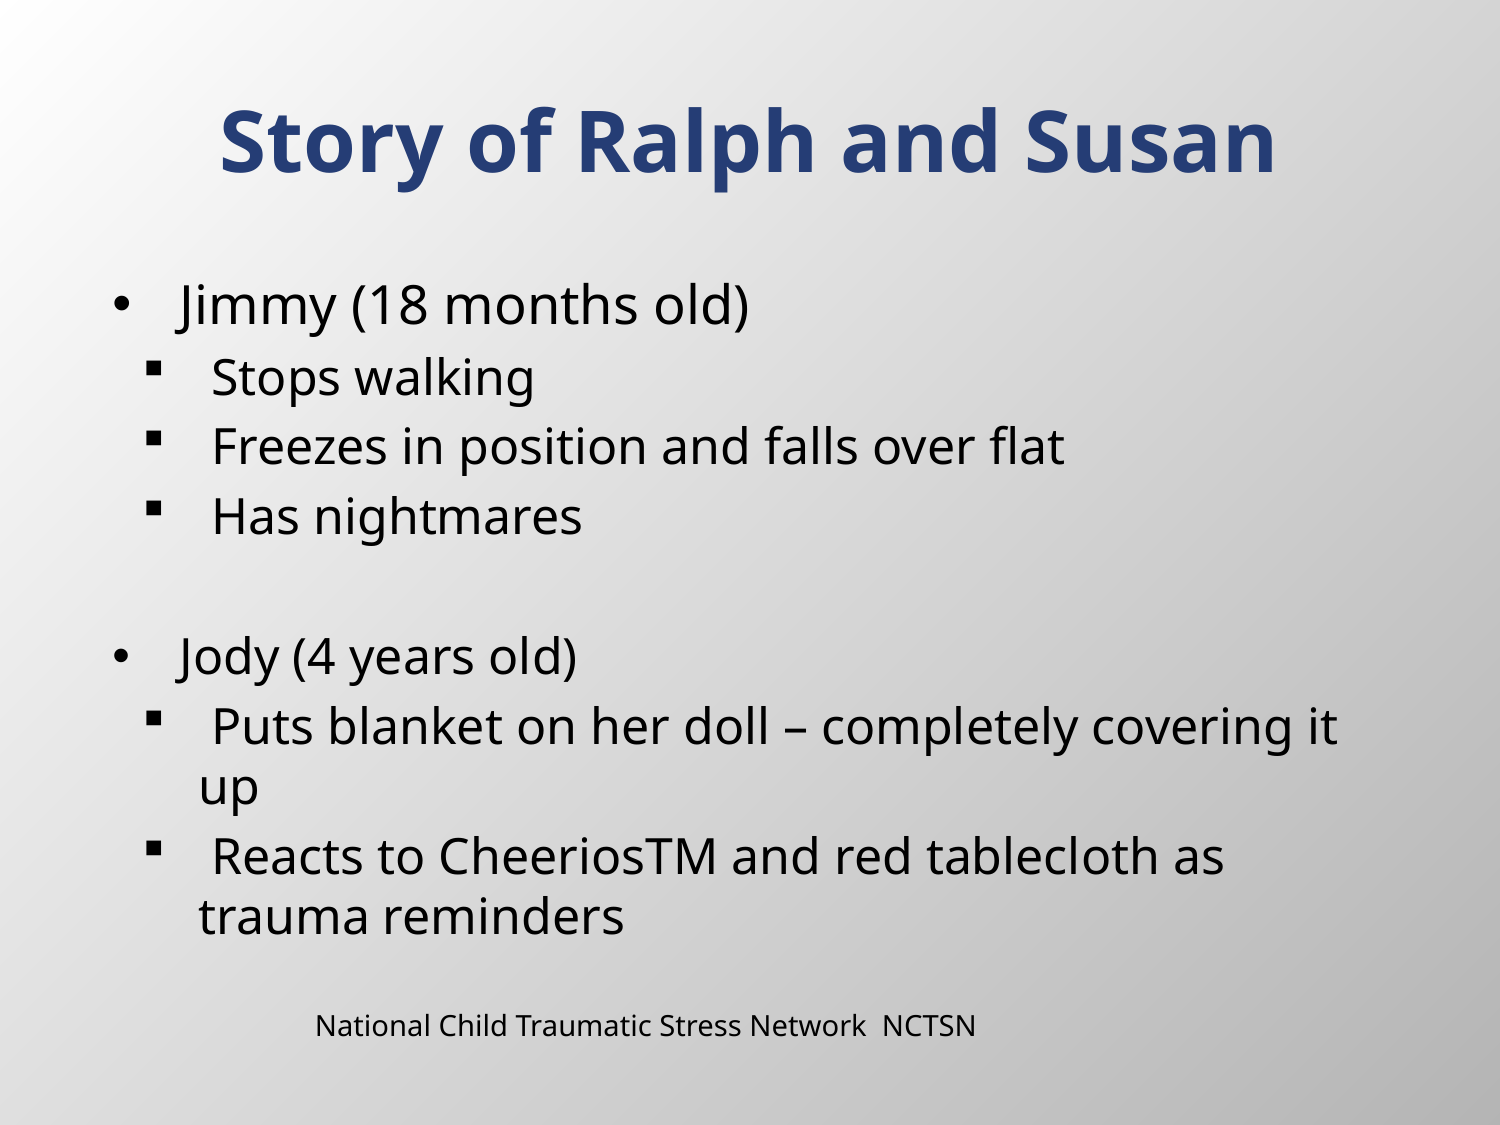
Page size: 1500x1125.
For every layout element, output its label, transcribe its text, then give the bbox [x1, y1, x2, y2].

list Jimmy (18 months old) Stops walking Freezes in position and falls over flat Has nightmares Jody (4 years old) Puts blanket on her doll – completely covering it up Reacts to CheeriosTM and red tablecloth as trauma reminders [75, 262, 1425, 1035]
text_box National Child Traumatic Stress Network NCTSN [299, 999, 1125, 1050]
title Story of Ralph and Susan [75, 45, 1425, 233]
